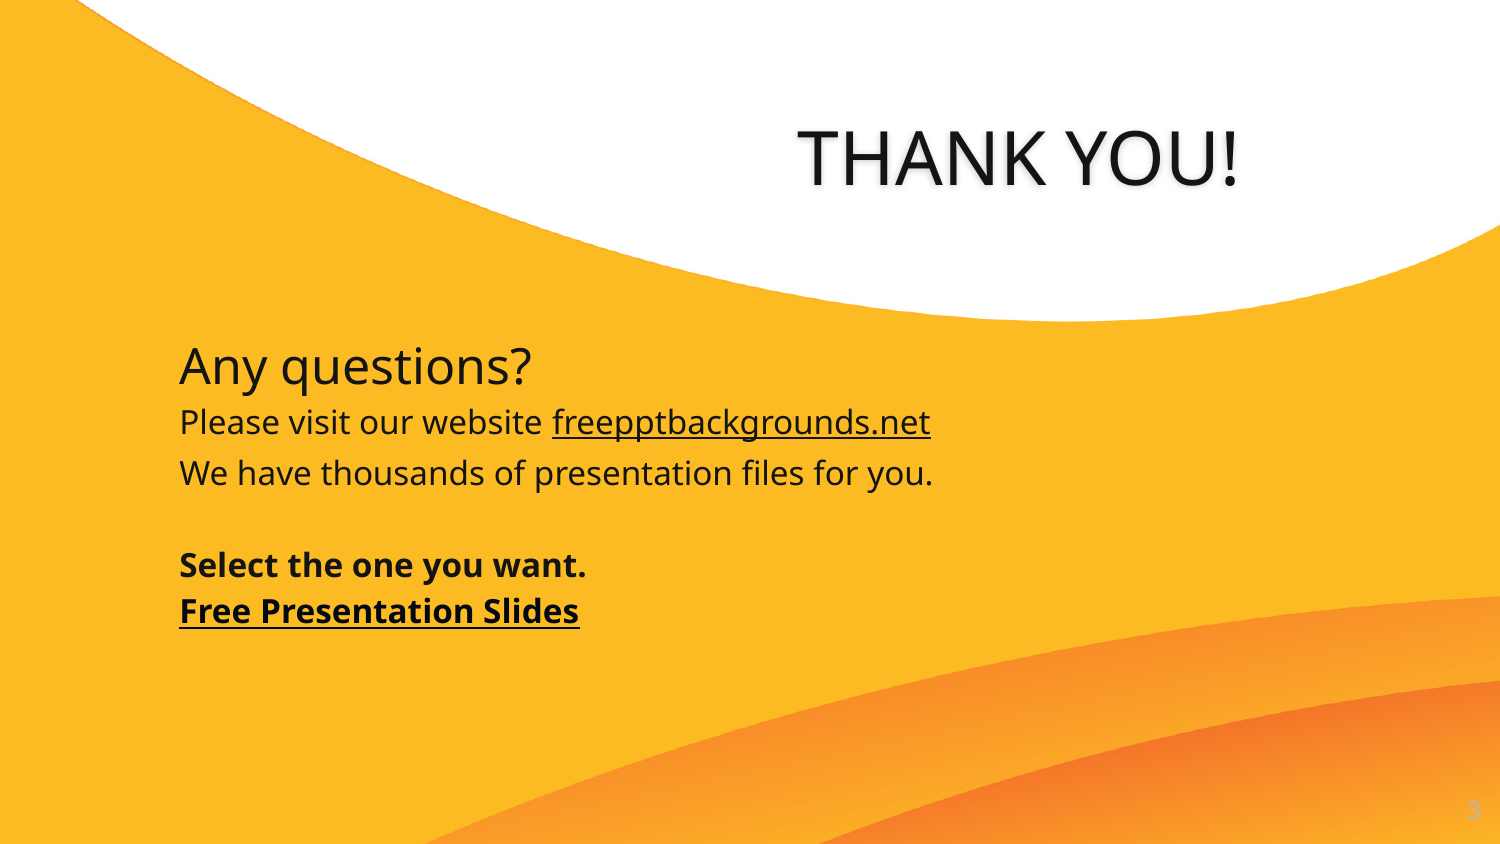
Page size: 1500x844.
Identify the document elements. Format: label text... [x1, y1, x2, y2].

subtitle Any questions? Please visit our website freepptbackgrounds.net We have thousands of presentation files for you. Select the one you want. Free Presentation Slides [179, 325, 1038, 702]
title THANK YOU! [750, 59, 1289, 252]
picture [0, 0, 1500, 844]
slide_number 3 [1391, 779, 1482, 844]
